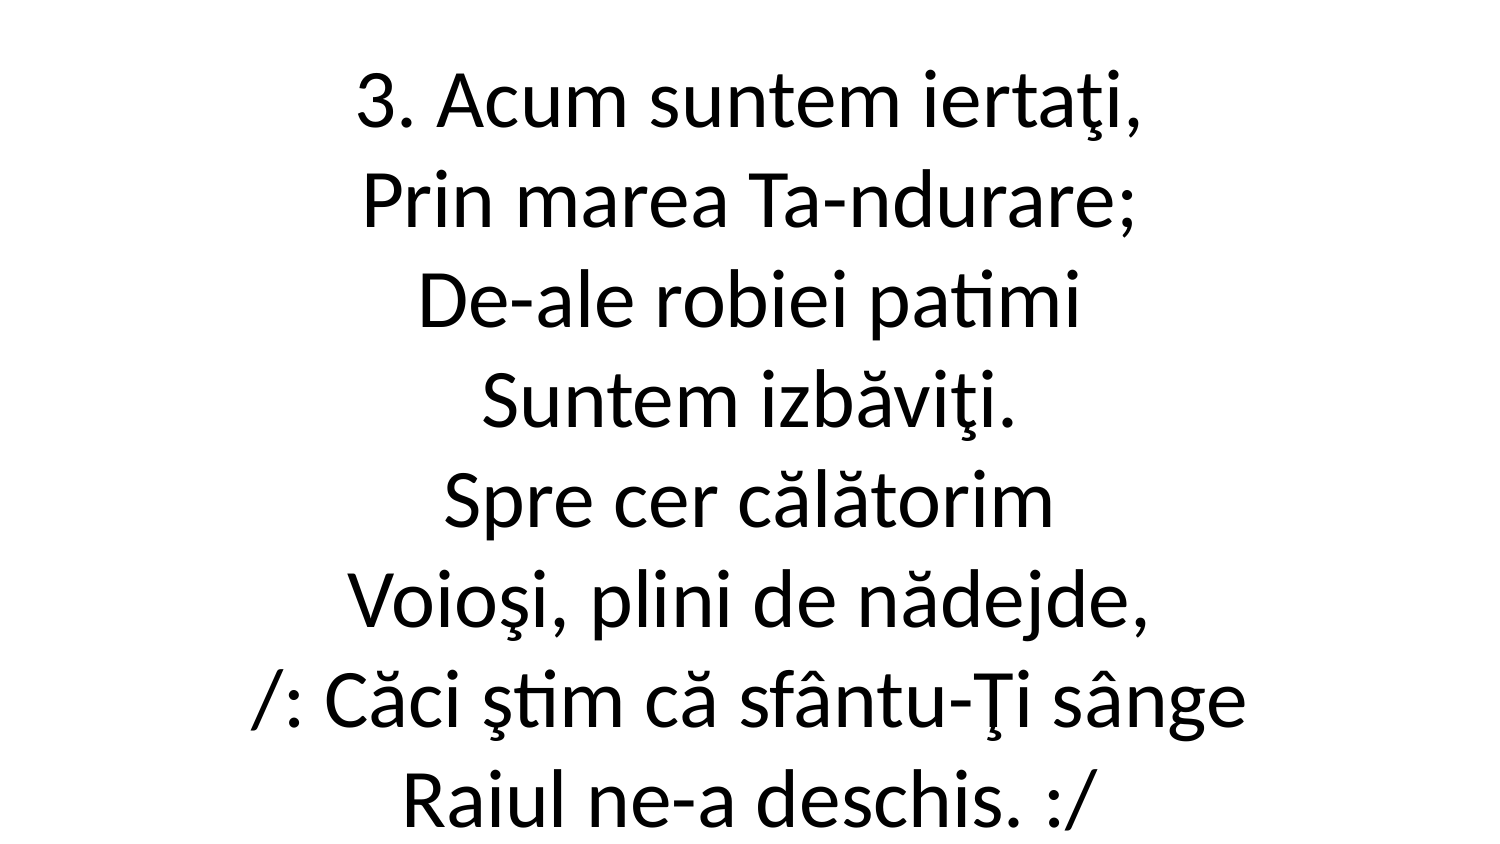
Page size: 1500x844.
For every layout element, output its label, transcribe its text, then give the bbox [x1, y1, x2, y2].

text_box 3. Acum suntem iertaţi, Prin marea Ta-ndurare; De-ale robiei patimi Suntem izbăviţi. Spre cer călătorim Voioşi, plini de nădejde, /: Căci ştim că sfântu-Ţi sânge Raiul ne-a deschis. :/ [236, 0, 1264, 844]
